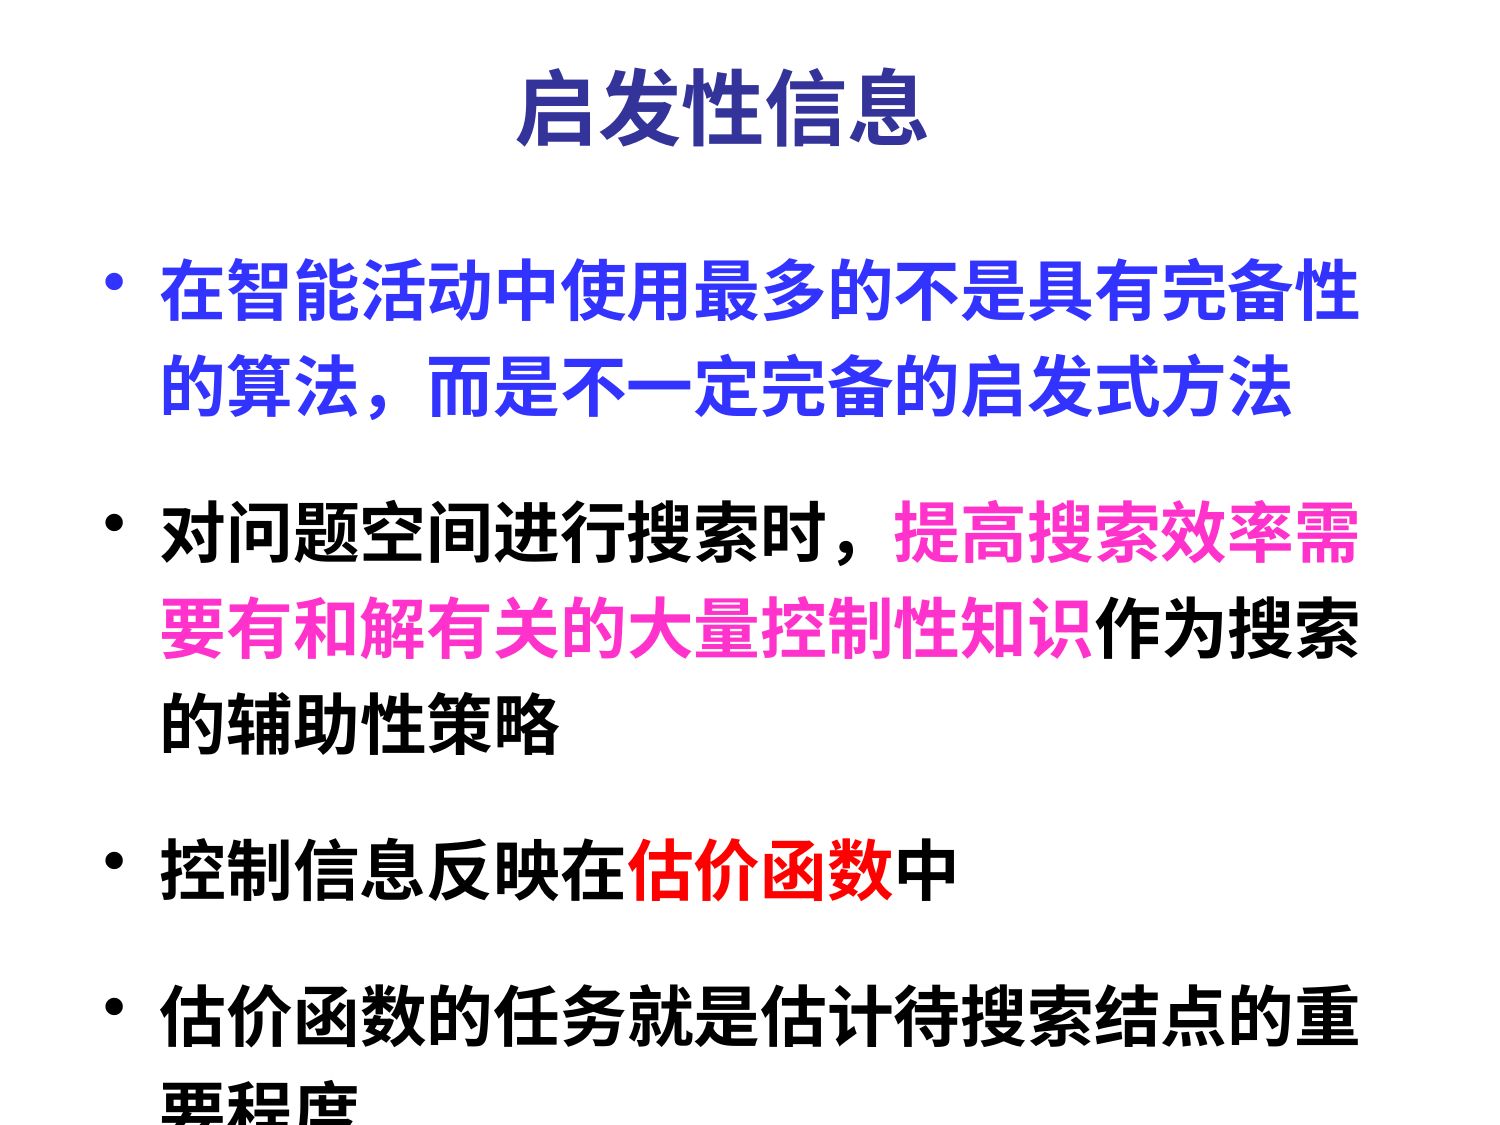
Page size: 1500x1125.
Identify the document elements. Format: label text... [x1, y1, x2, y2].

list 在智能活动中使用最多的不是具有完备性的算法，而是不一定完备的启发式方法 对问题空间进行搜索时，提高搜索效率需要有和解有关的大量控制性知识作为搜索的辅助性策略 控制信息反映在估价函数中 估价函数的任务就是估计待搜索结点的重要程度 [88, 225, 1439, 989]
text_box 启发性信息 [94, 48, 1371, 164]
